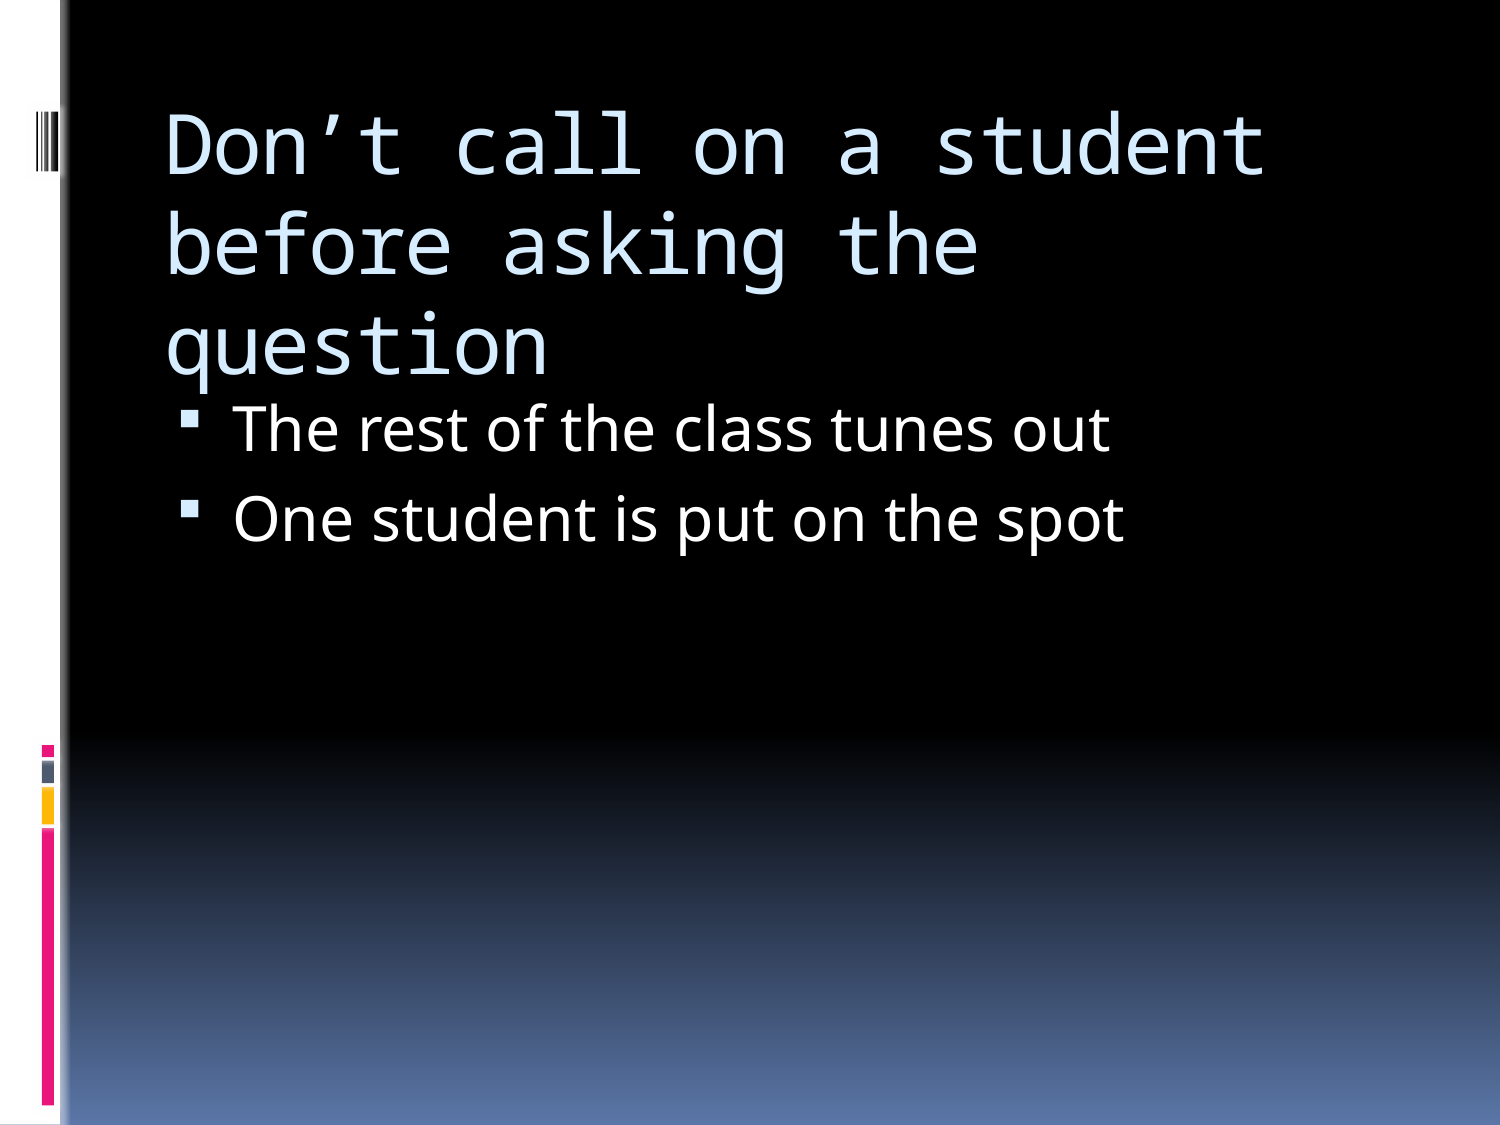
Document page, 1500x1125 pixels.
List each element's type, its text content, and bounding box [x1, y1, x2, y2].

title Don’t call on a student before asking the question [150, 83, 1425, 234]
list The rest of the class tunes out One student is put on the spot [150, 292, 1425, 1043]
